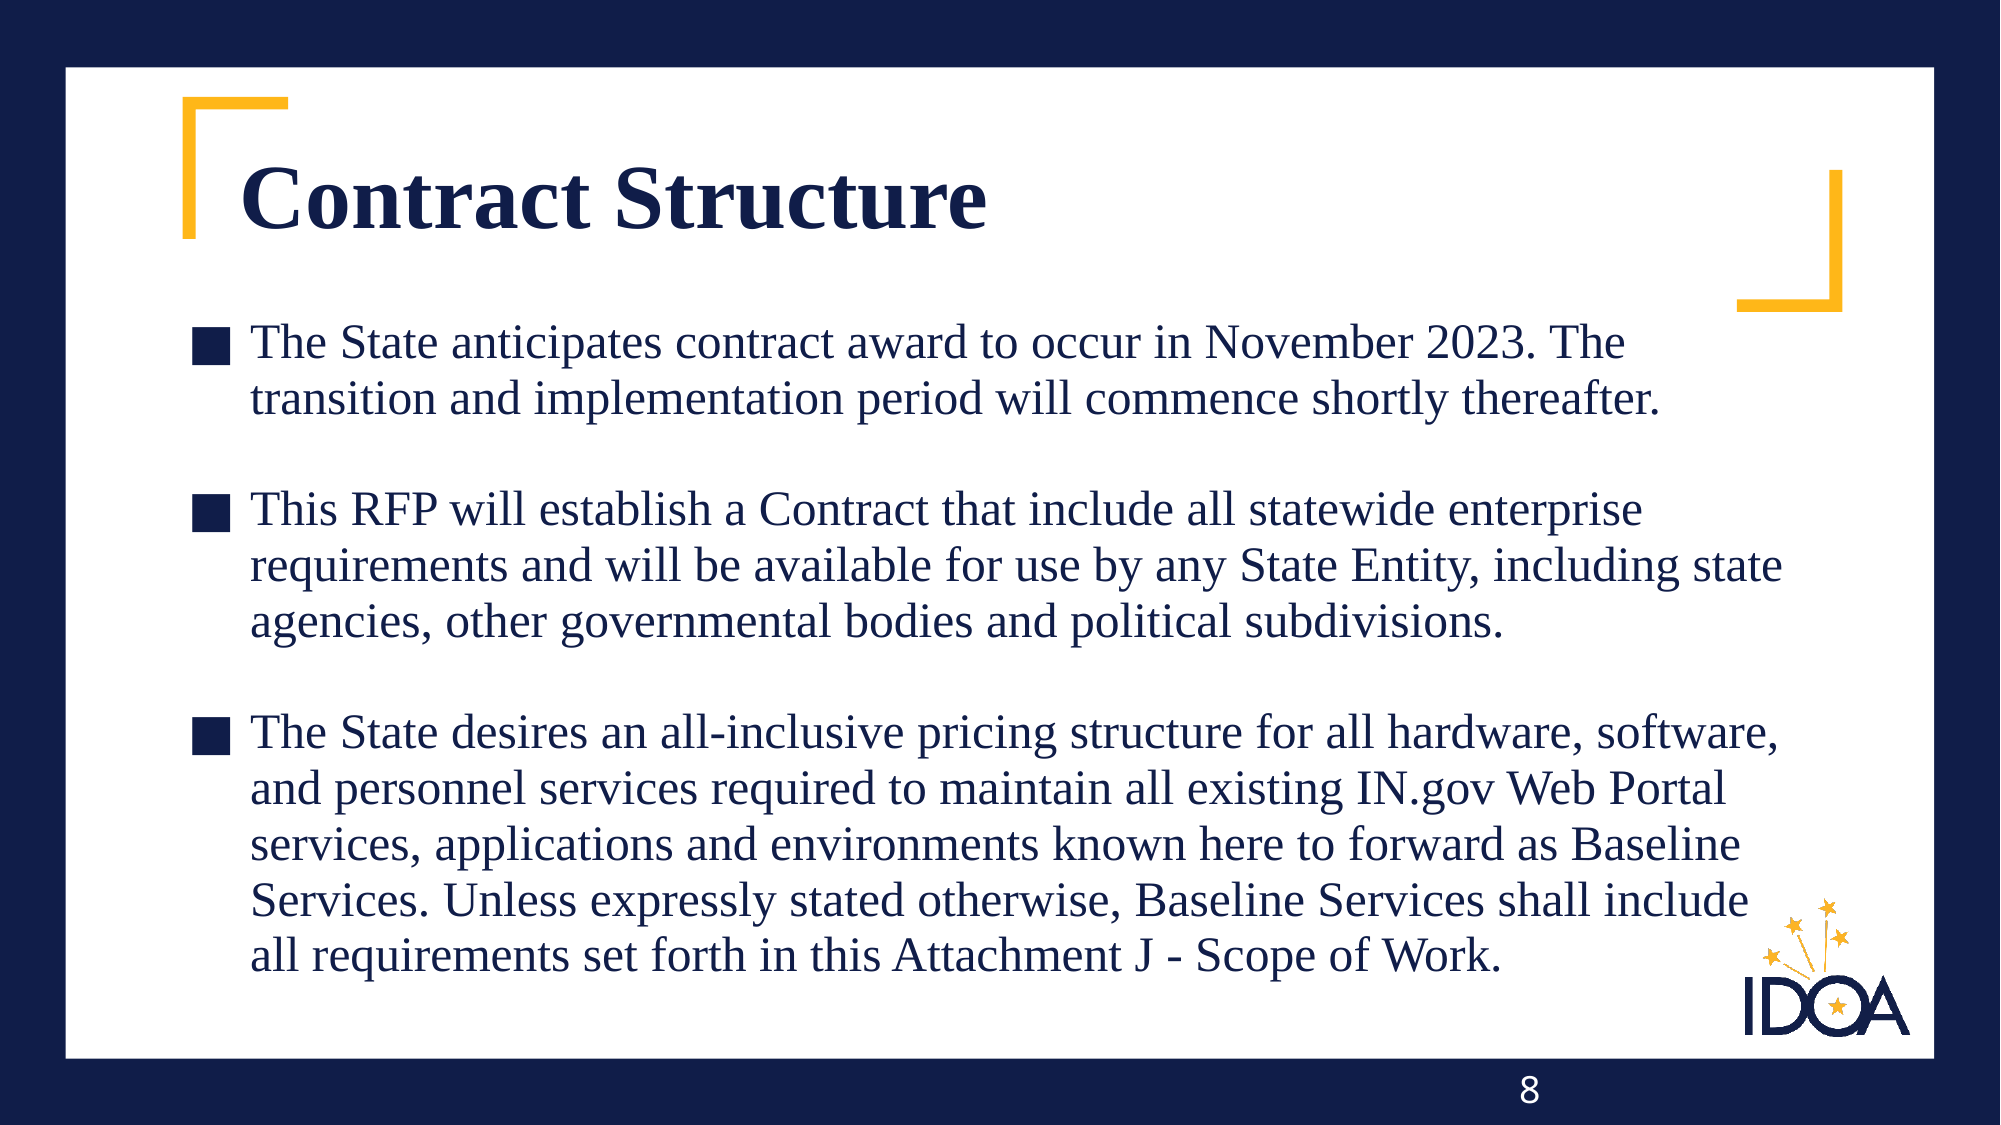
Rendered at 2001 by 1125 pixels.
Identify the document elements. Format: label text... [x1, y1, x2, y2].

title Contract Structure [225, 142, 1800, 237]
picture [1702, 857, 1959, 1114]
list [143, 237, 1857, 888]
text_box The State anticipates contract award to occur in November 2023. The transition and implementation period will commence shortly thereafter. This RFP will establish a Contract that include all statewide enterprise requirements and will be available for use by any State Entity, including state agencies, other governmental bodies and political subdivisions. The State desires an all-inclusive pricing structure for all hardware, software, and personnel services required to maintain all existing IN.gov Web Portal services, applications and environments known here to forward as Baseline Services. Unless expressly stated otherwise, Baseline Services shall include all requirements set forth in this Attachment J - Scope of Work. [172, 306, 1800, 1009]
slide_number 8 [1504, 1058, 1767, 1125]
